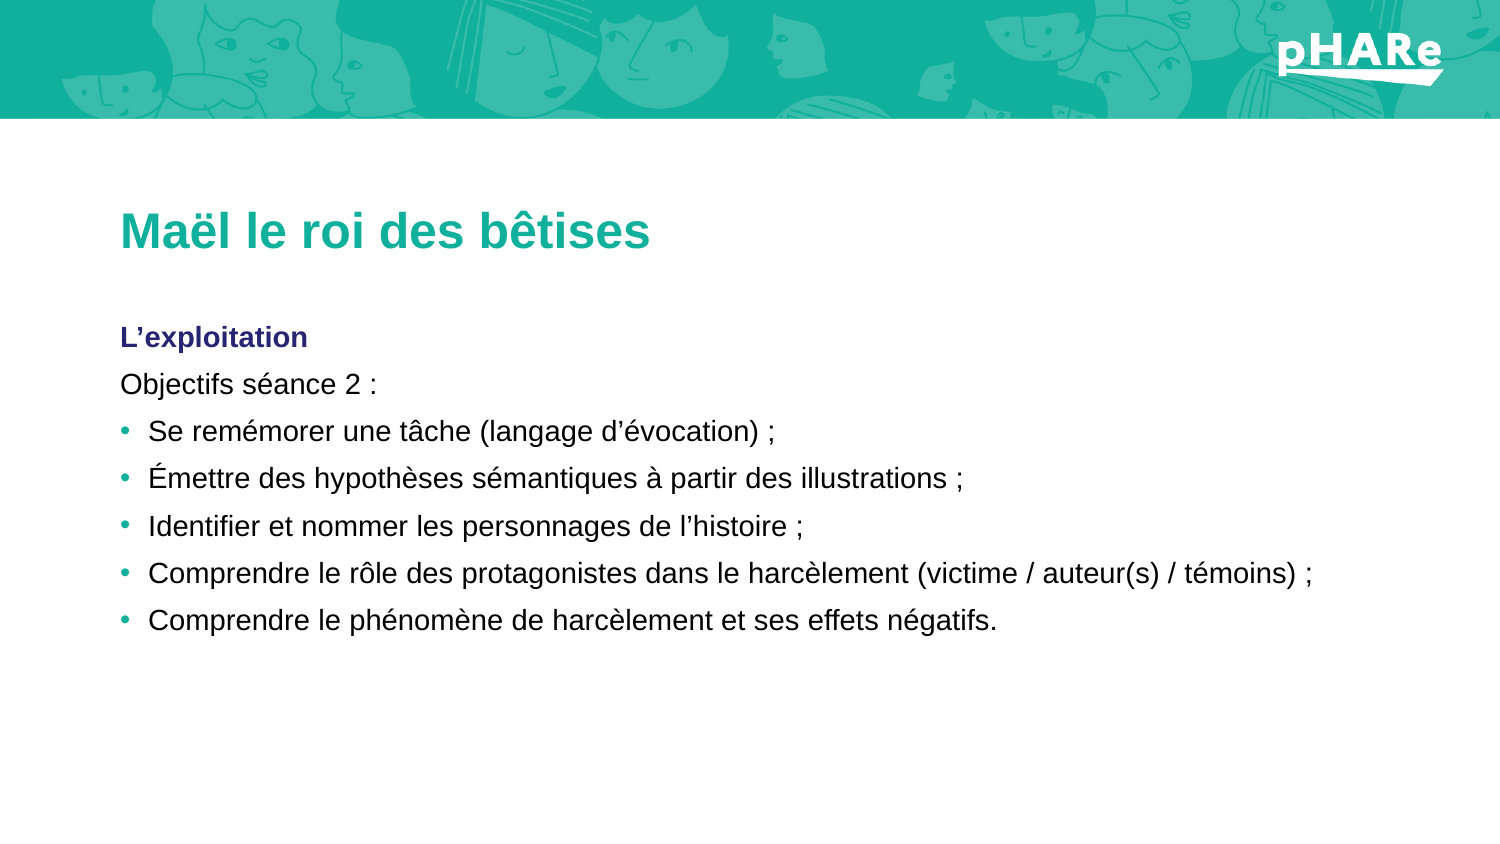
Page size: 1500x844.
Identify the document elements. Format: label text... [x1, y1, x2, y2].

picture [0, 0, 1500, 119]
text_box L’exploitation Objectifs séance 2 : Se remémorer une tâche (langage d’évocation) ; Émettre des hypothèses sémantiques à partir des illustrations ; Identifier et nommer les personnages de l’histoire ; Comprendre le rôle des protagonistes dans le harcèlement (victime / auteur(s) / témoins) ; Comprendre le phénomène de harcèlement et ses effets négatifs. [105, 315, 1378, 738]
text_box Maël le roi des bêtises [105, 173, 1488, 292]
